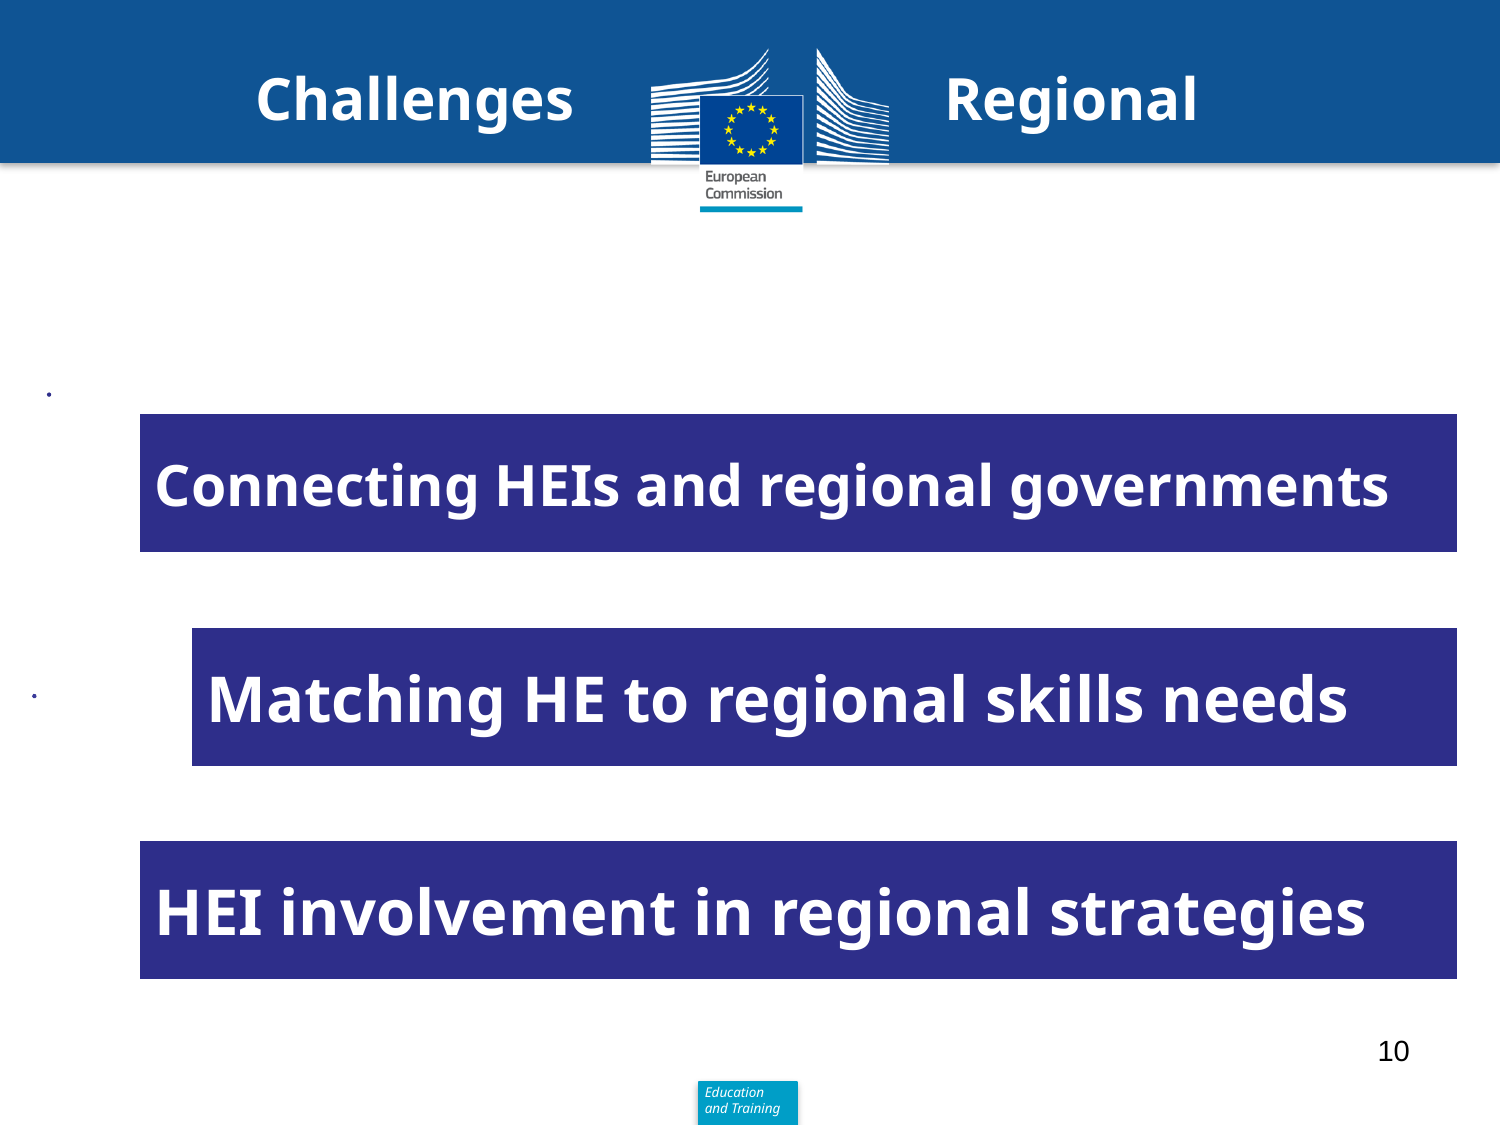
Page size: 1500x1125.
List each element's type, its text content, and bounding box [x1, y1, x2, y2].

text_box Challenges Regional [29, 54, 1500, 126]
slide_number 10 [1074, 1024, 1426, 1103]
picture [651, 48, 889, 54]
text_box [29, 278, 1459, 991]
picture [651, 126, 889, 213]
